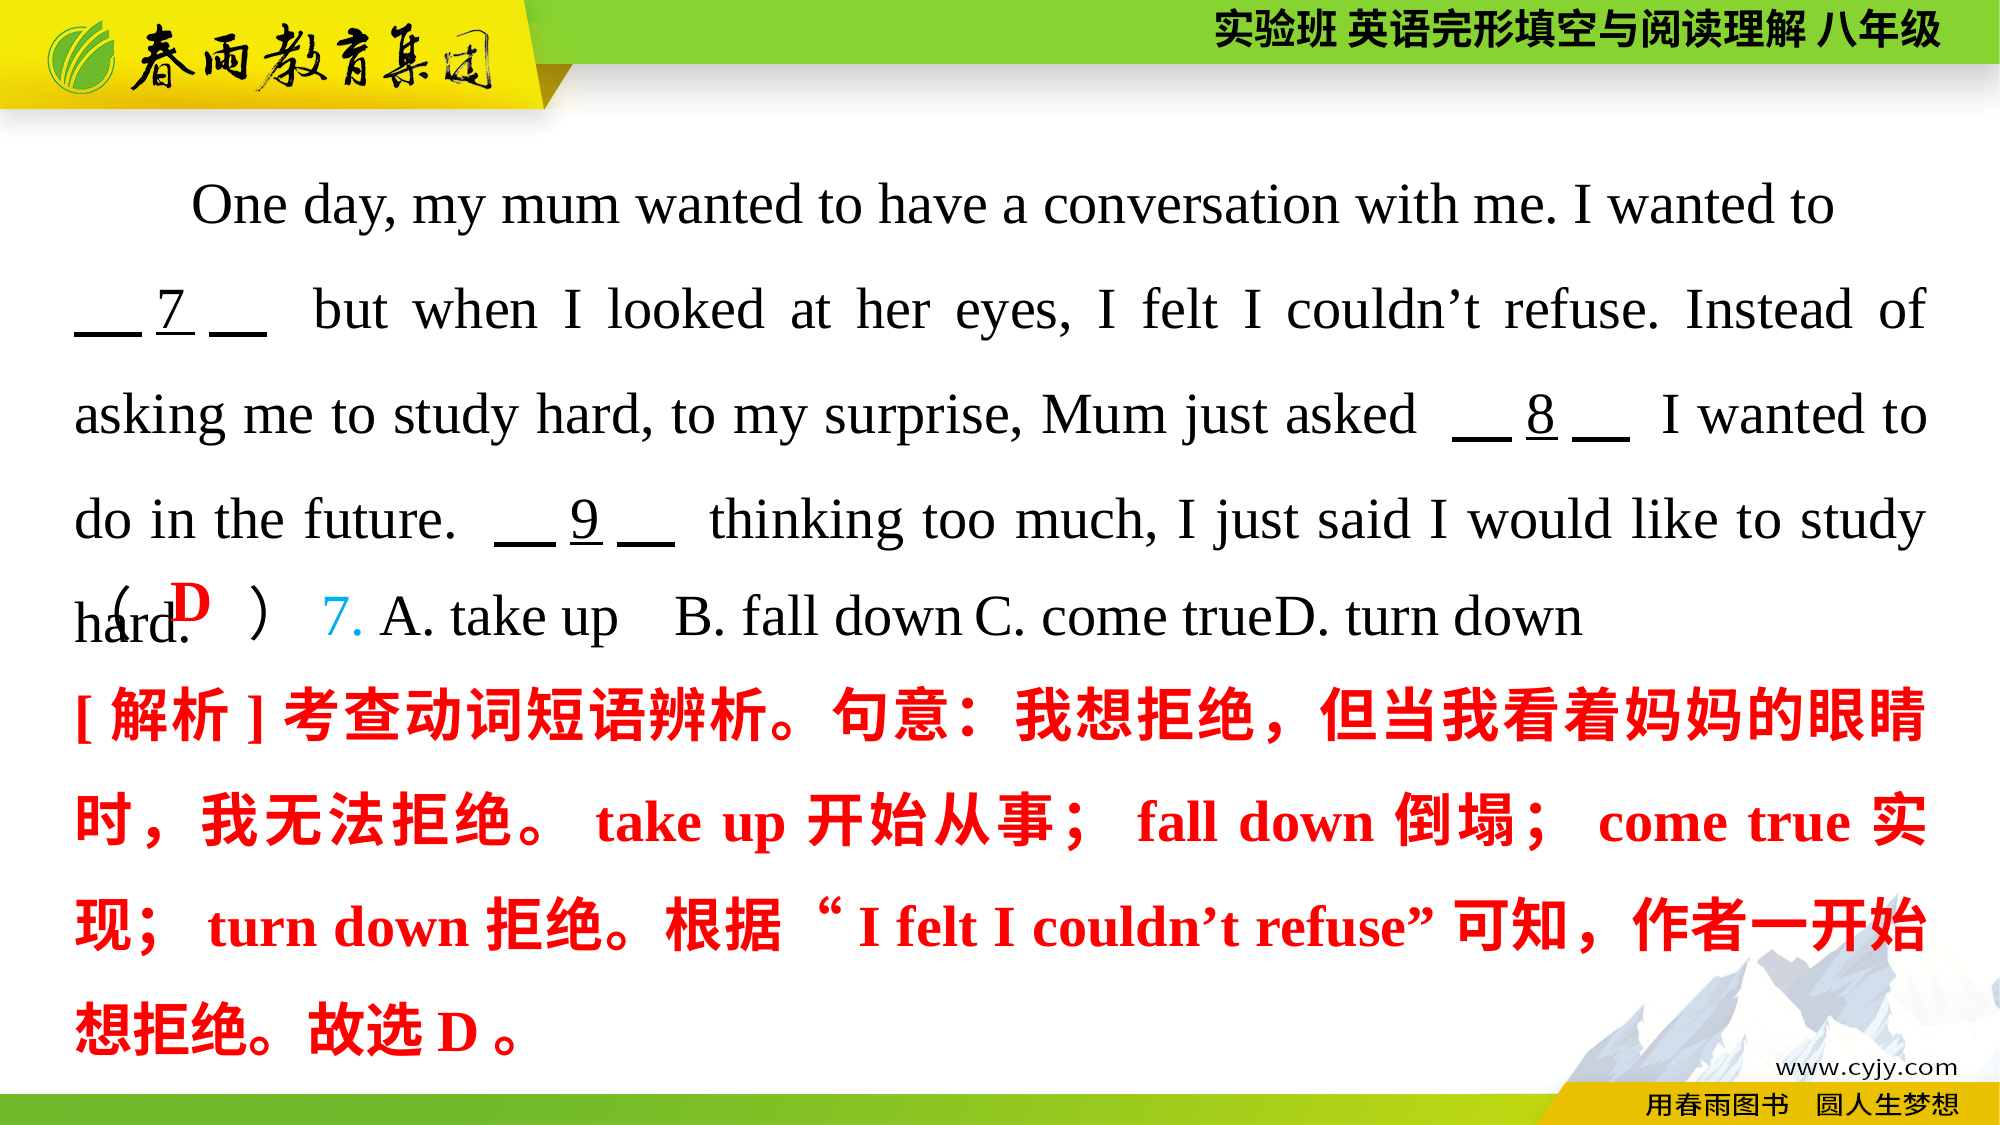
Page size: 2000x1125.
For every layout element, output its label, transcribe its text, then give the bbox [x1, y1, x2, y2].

text_box D [156, 556, 228, 636]
picture [0, 0, 2000, 1125]
list One day, my mum wanted to have a conversation with me. I wanted to 7 but when I looked at her eyes, I felt I couldn’t refuse. Instead of asking me to study hard, to my surprise, Mum just asked 8 I wanted to do in the future. 9 thinking too much, I just said I would like to study hard. [59, 122, 1944, 534]
text_box （ ）7. A. take up B. fall down C. come true D. turn down [59, 534, 1944, 636]
text_box [解析]考查动词短语辨析。句意：我想拒绝，但当我看着妈妈的眼睛时，我无法拒绝。take up开始从事；fall down倒塌；come true实现；turn down拒绝。根据“I felt I couldn’t refuse”可知，作者一开始想拒绝。故选D。 [59, 636, 1944, 1071]
